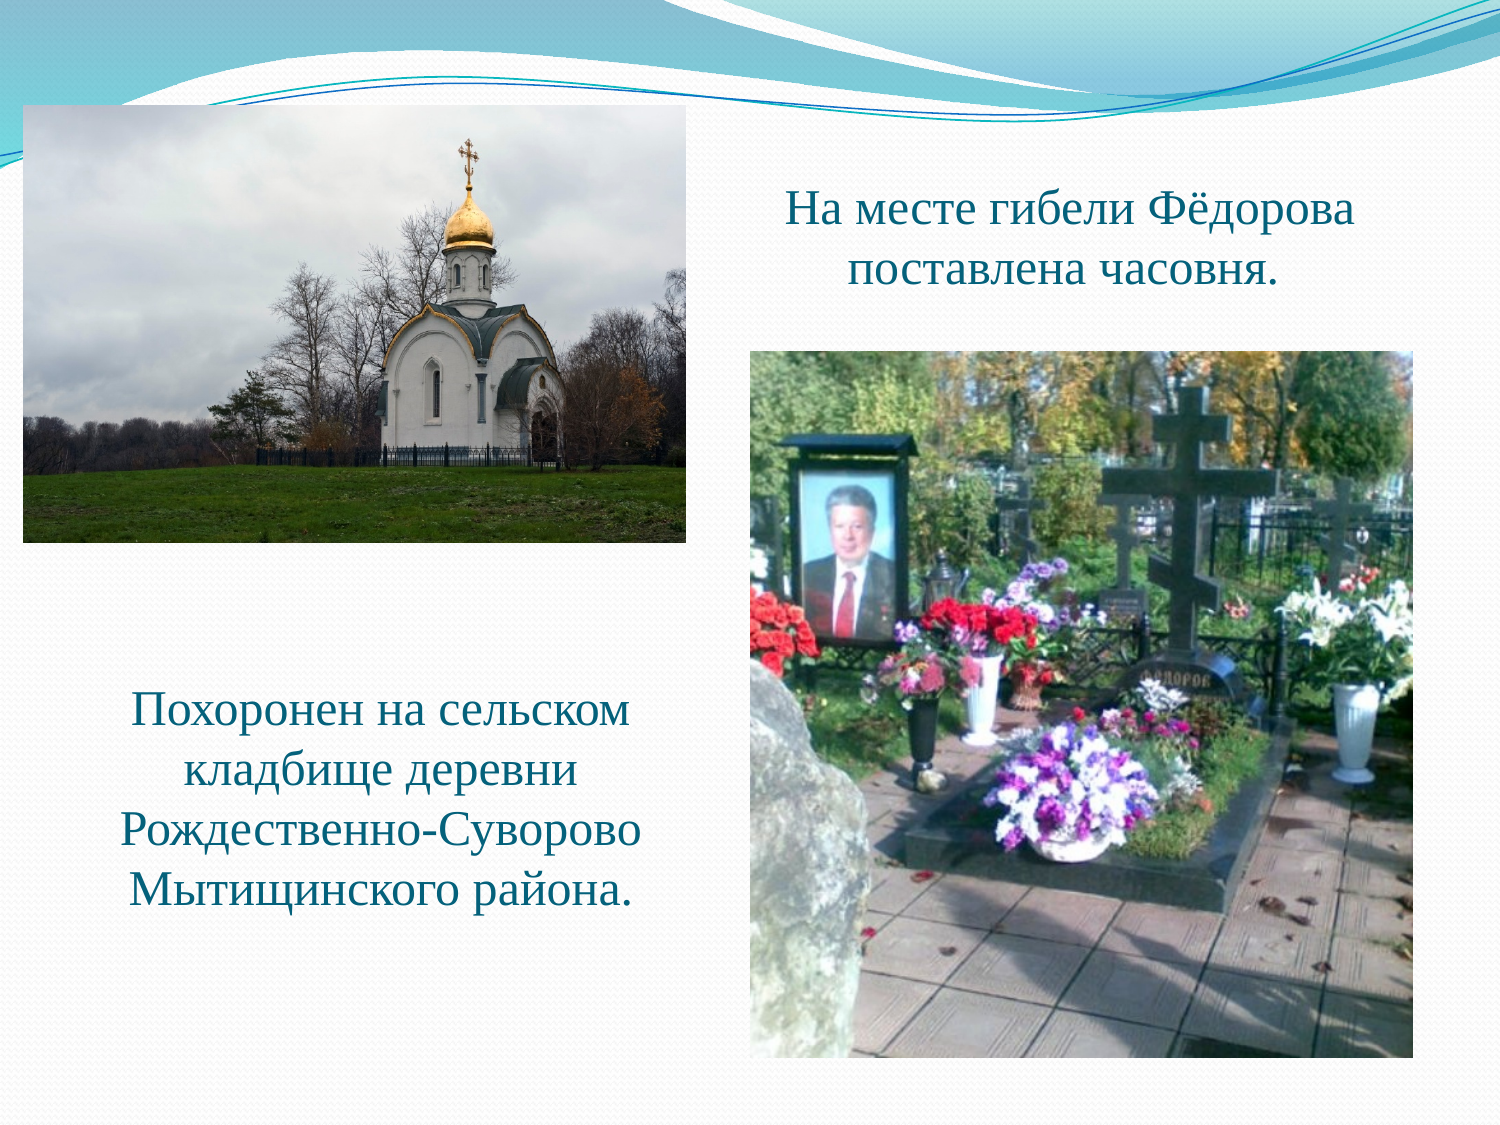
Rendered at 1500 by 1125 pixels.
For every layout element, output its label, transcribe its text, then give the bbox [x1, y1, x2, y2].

title На месте гибели Фёдорова поставлена часовня. [714, 93, 1425, 295]
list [23, 105, 687, 543]
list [749, 351, 1413, 1058]
text_box Похоронен на сельском кладбище деревни Рождественно-Суворово Мытищинского района. [93, 667, 668, 923]
